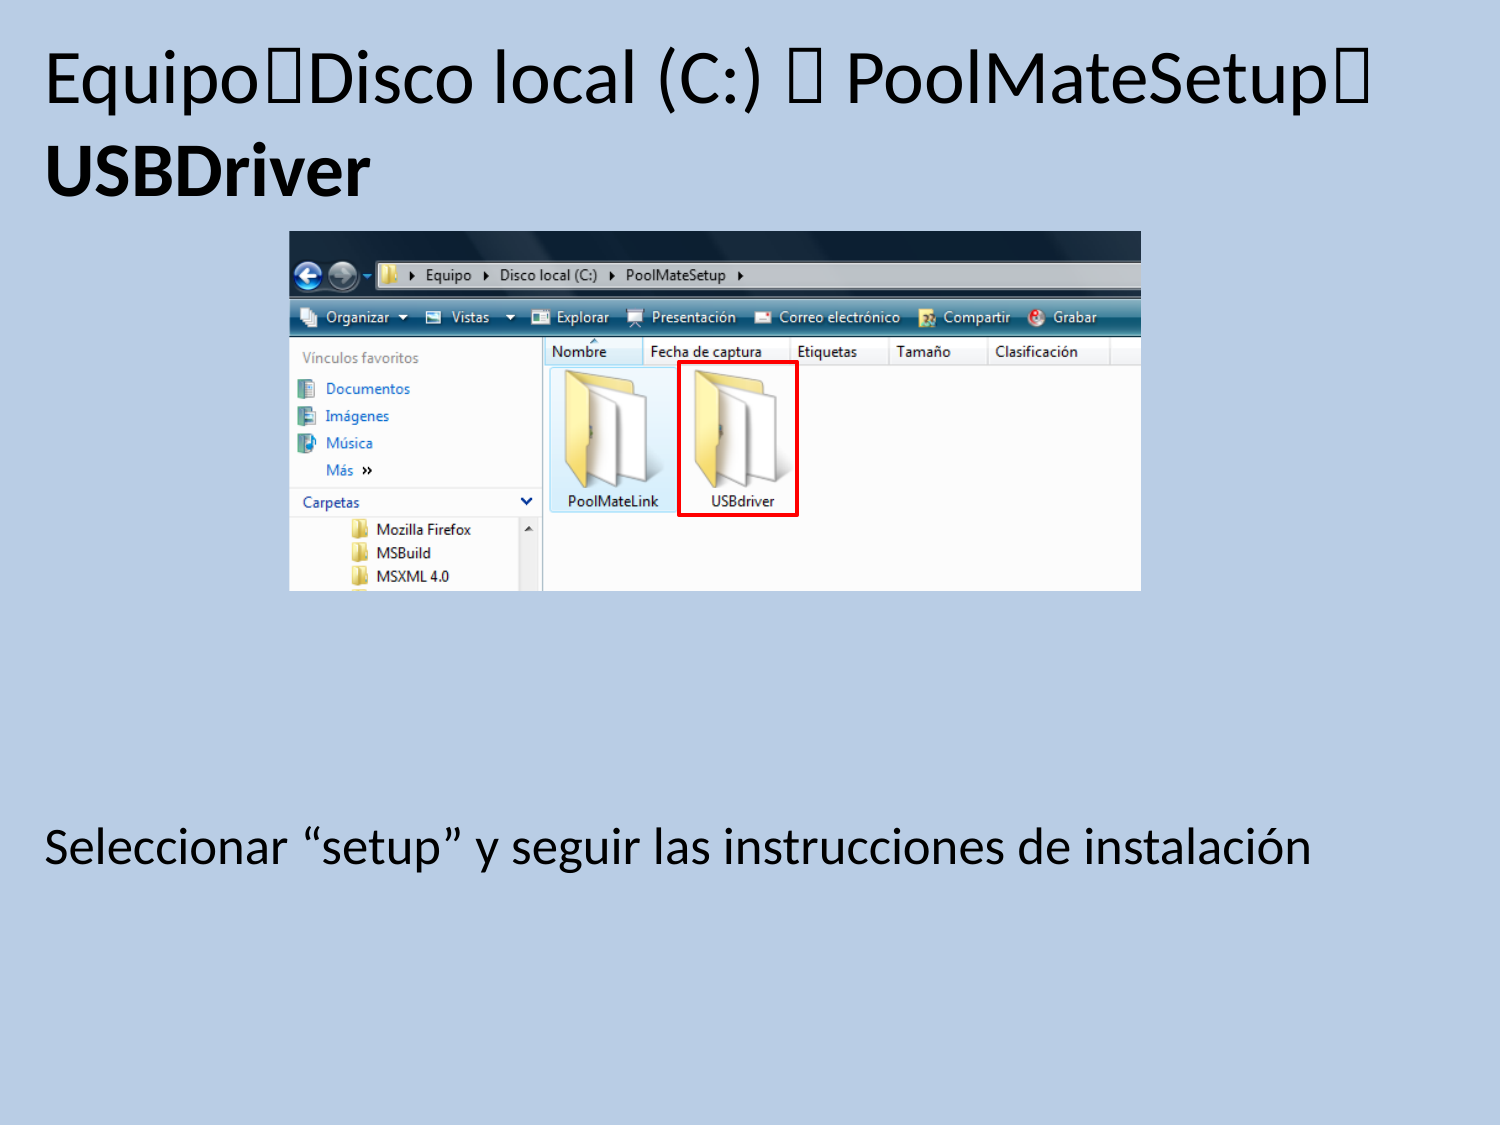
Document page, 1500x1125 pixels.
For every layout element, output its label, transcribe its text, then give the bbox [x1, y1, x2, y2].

picture [288, 231, 1142, 592]
list EquipoDisco local (C:)  PoolMateSetup USBDriver Seleccionar “setup” y seguir las instrucciones de instalación [29, 19, 1483, 894]
